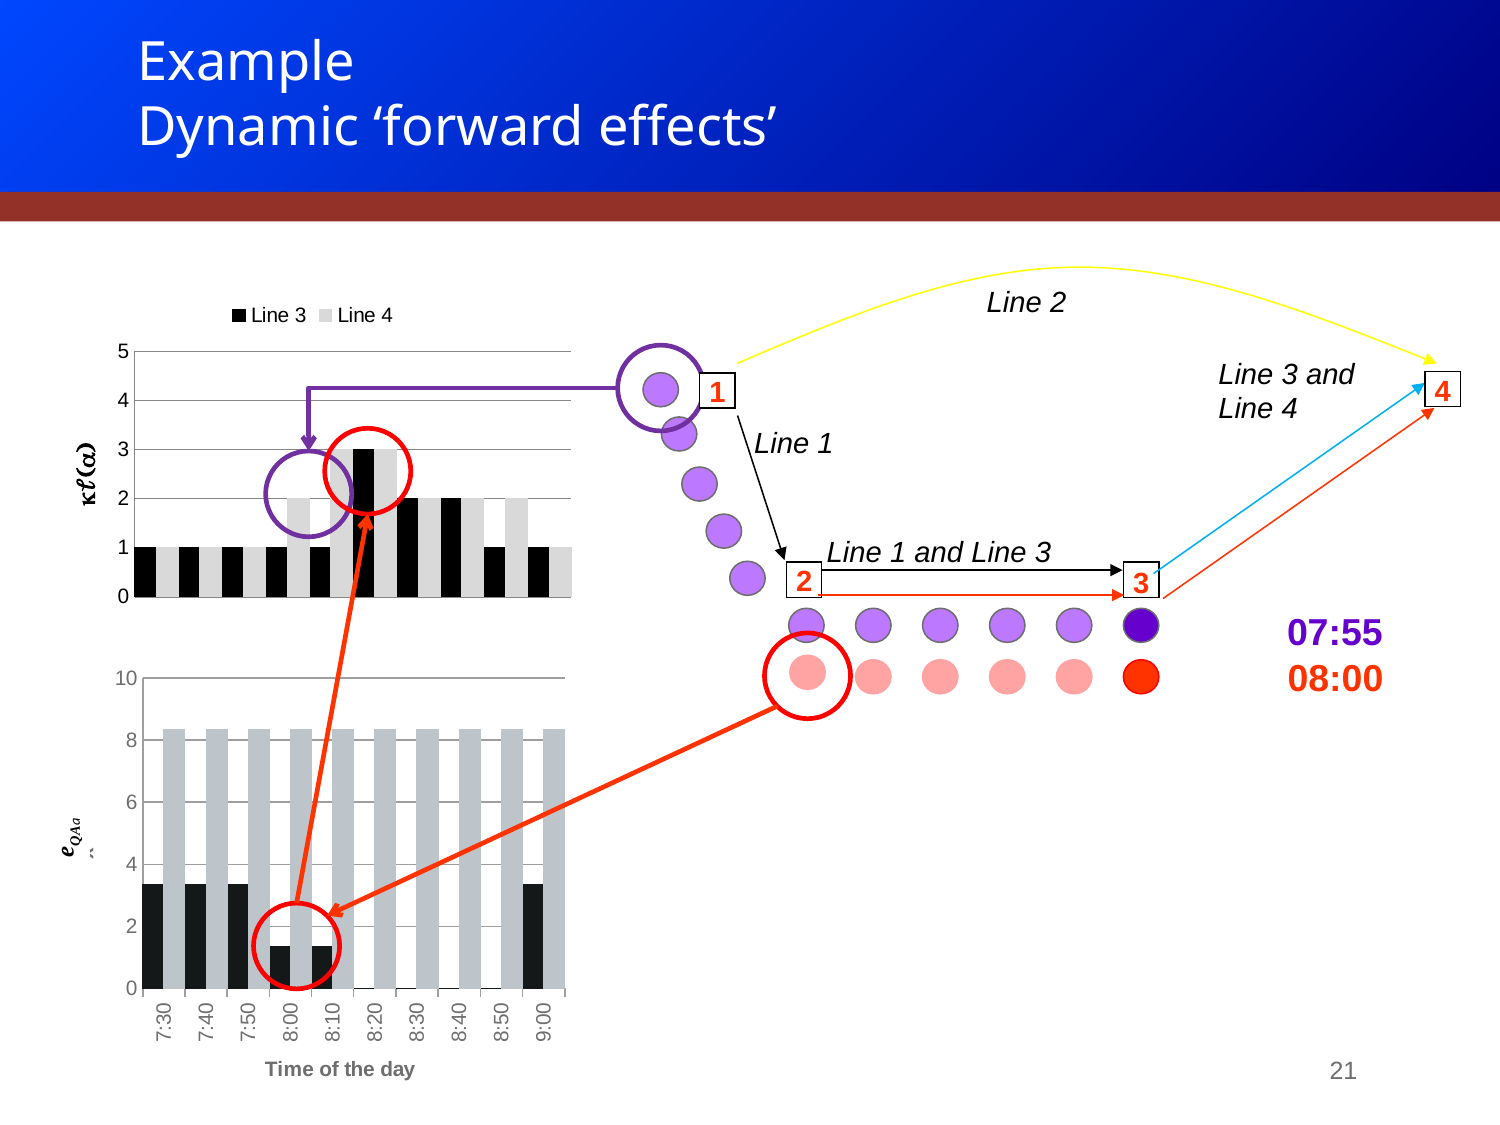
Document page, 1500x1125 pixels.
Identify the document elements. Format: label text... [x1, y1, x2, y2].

text_box [922, 659, 958, 694]
text_box 07:55 [1164, 616, 1398, 646]
text_box [1123, 664, 1129, 690]
text_box Example Dynamic ‘forward effects’ [137, 101, 1365, 221]
slide_number 21 [1022, 1046, 1373, 1103]
text_box [989, 659, 1025, 694]
text_box [764, 651, 851, 719]
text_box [694, 266, 1471, 608]
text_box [41, 655, 583, 1105]
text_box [296, 513, 369, 904]
text_box [617, 345, 688, 424]
text_box 08:00 [1129, 646, 1399, 707]
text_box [642, 372, 1160, 643]
text_box [1056, 659, 1092, 694]
chart [43, 286, 583, 616]
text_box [326, 705, 778, 916]
text_box [855, 659, 892, 694]
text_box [308, 387, 618, 452]
